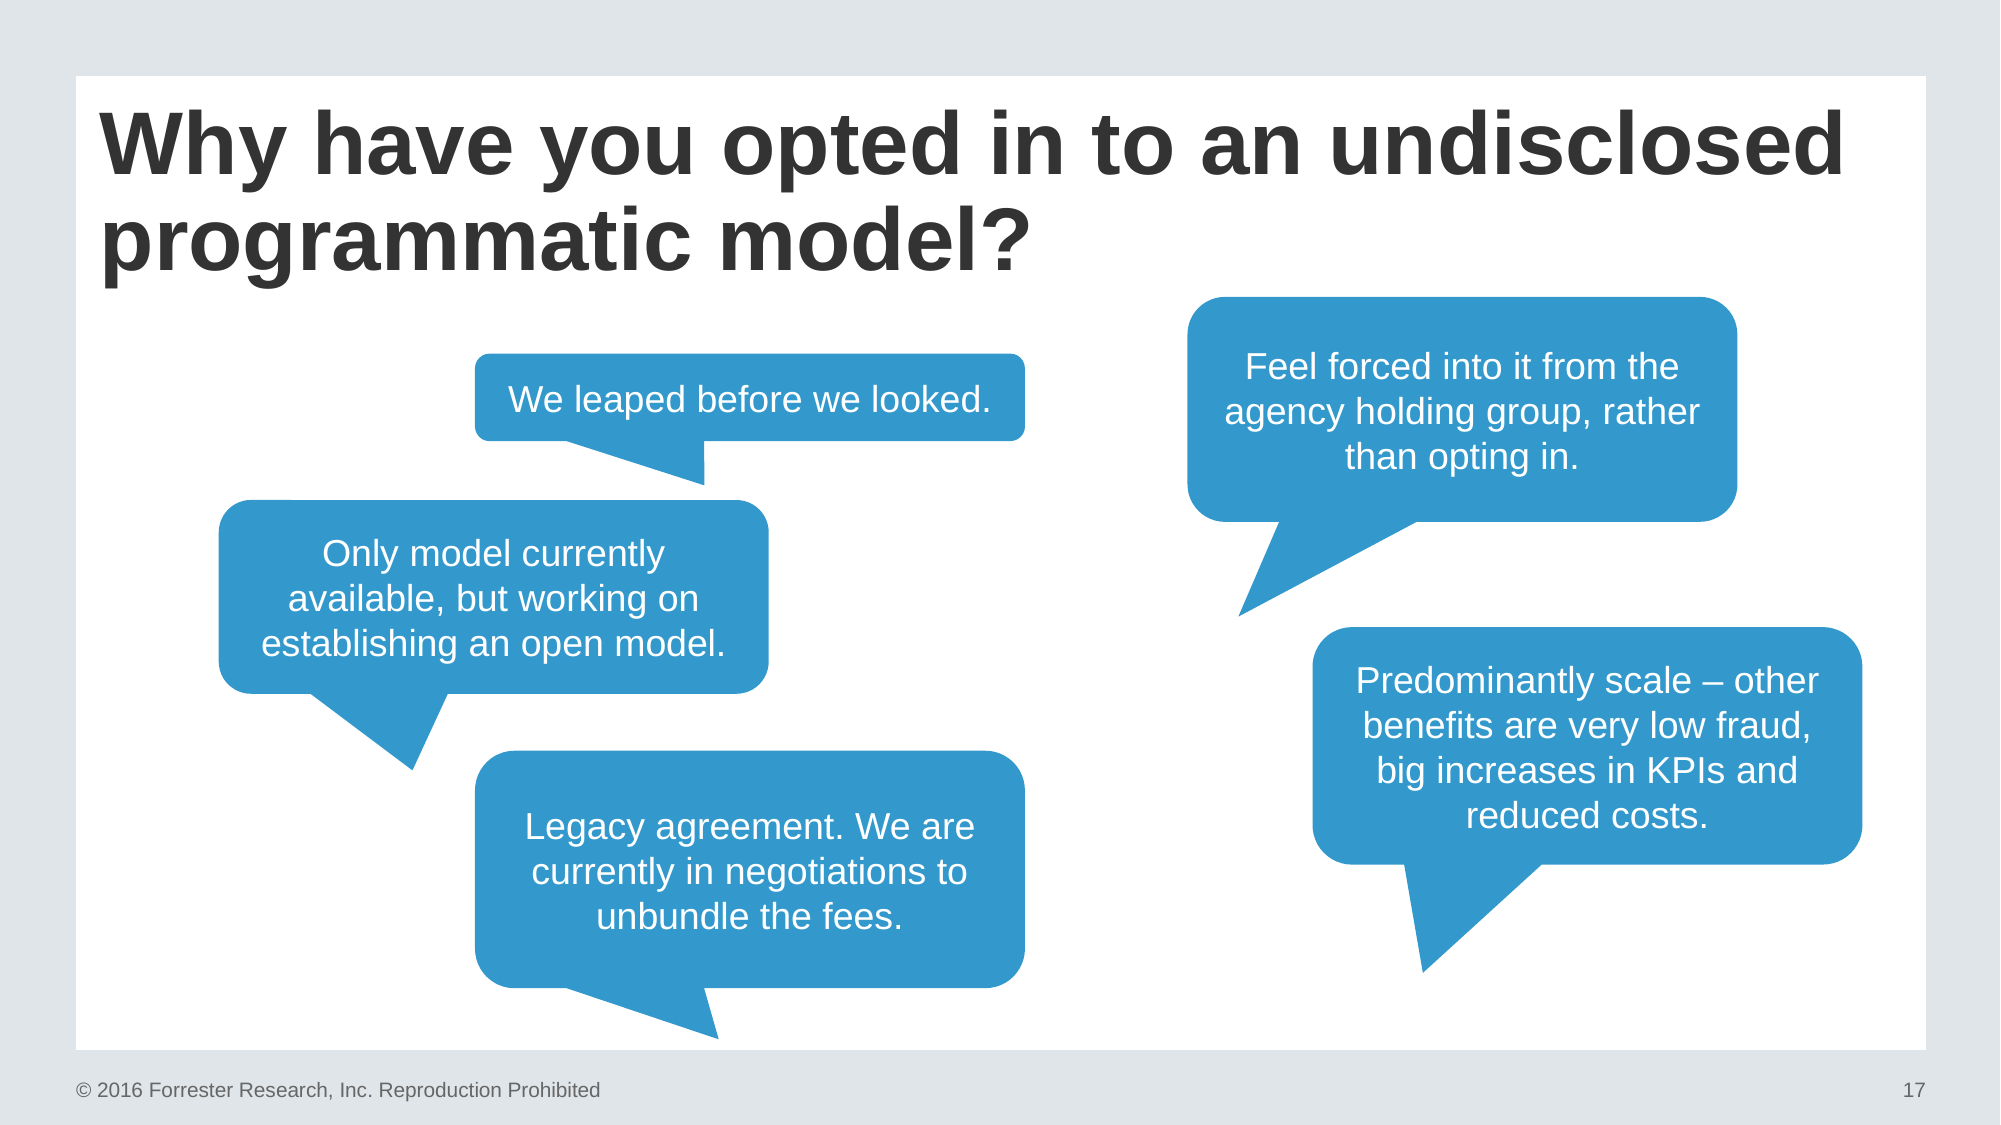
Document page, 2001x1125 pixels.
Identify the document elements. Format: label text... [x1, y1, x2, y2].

text_box Legacy agreement. We are currently in negotiations to unbundle the fees. [472, 748, 1028, 1042]
text_box Predominantly scale – other benefits are very low fraud, big increases in KPIs and reduced costs. [1310, 625, 1865, 975]
text_box We leaped before we looked. [472, 351, 1028, 488]
text_box Only model currently available, but working on establishing an open model. [216, 497, 771, 773]
text_box Feel forced into it from the agency holding group, rather than opting in. [1185, 294, 1740, 619]
title Why have you opted in to an undisclosed programmatic model? [99, 97, 1900, 195]
